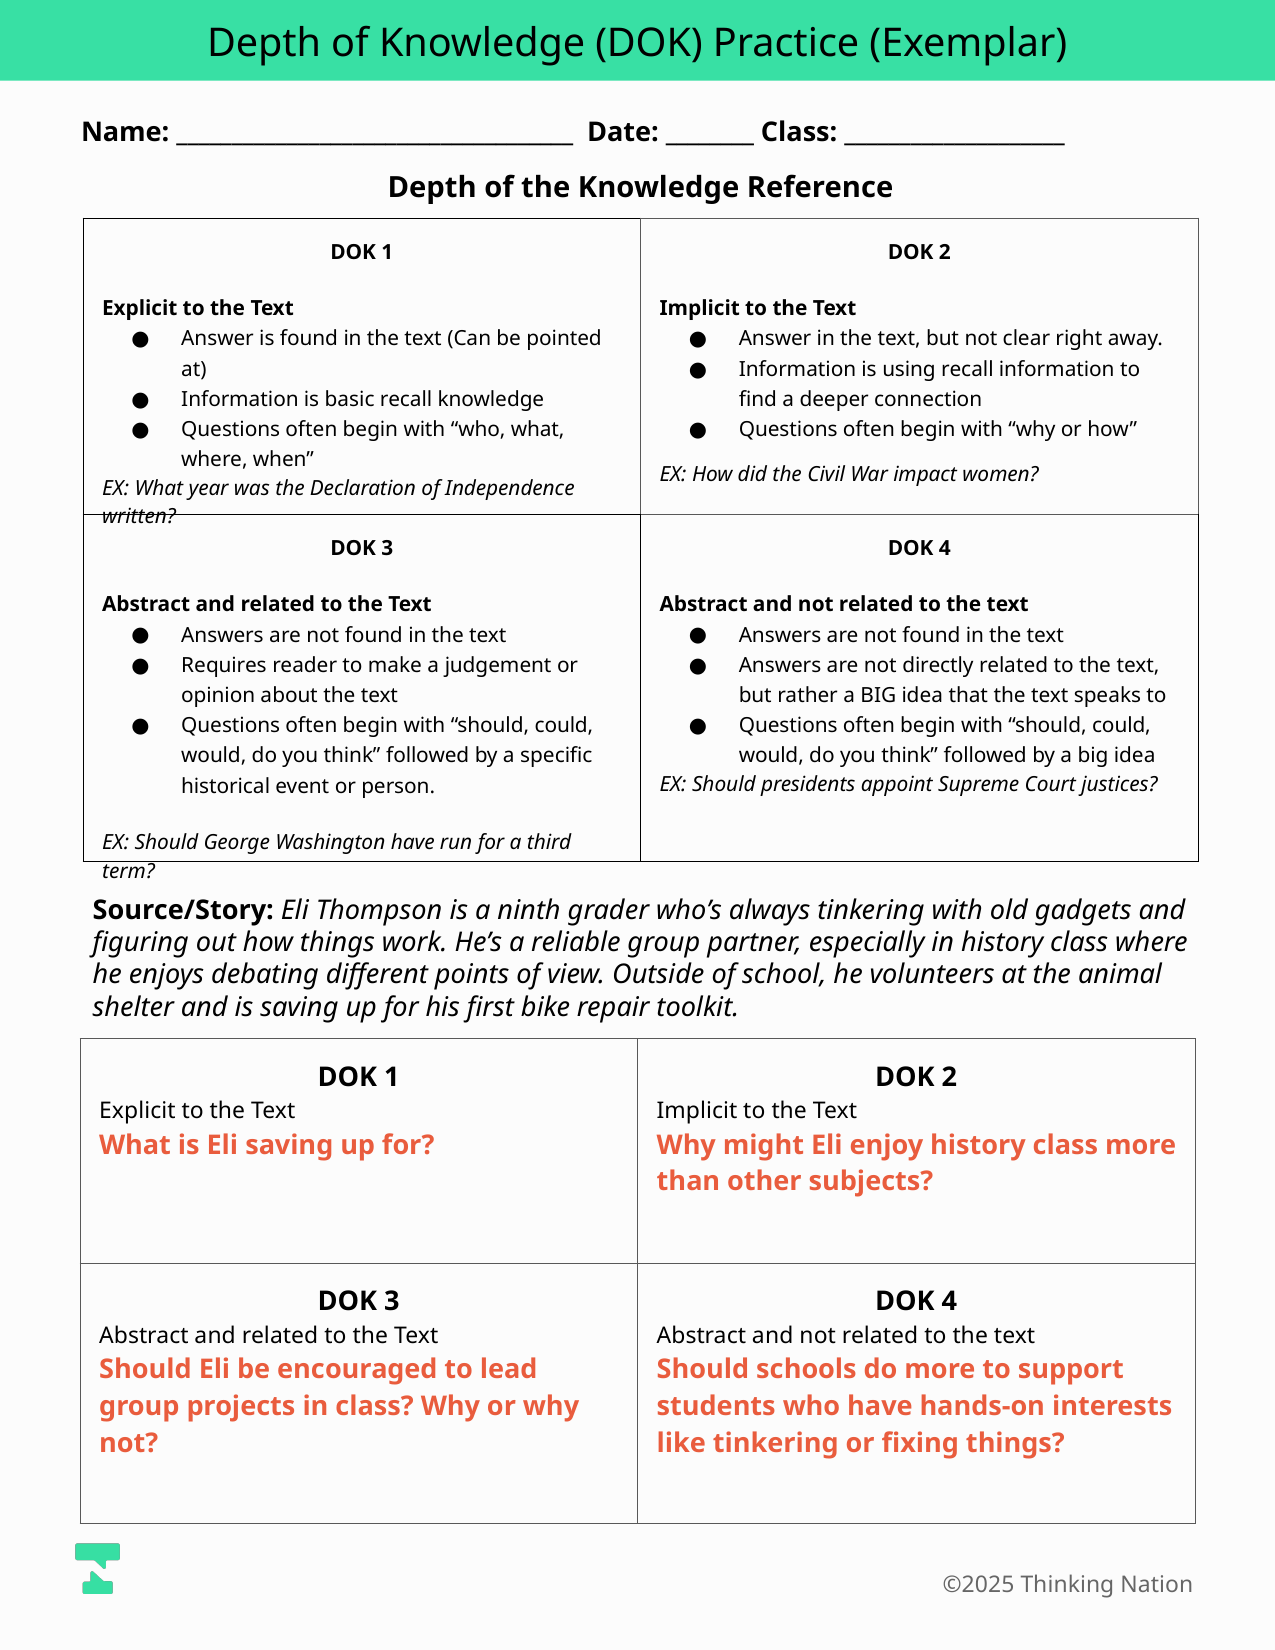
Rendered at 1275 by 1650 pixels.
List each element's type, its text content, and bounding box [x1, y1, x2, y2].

text_box Source/Story: Eli Thompson is a ninth grader who’s always tinkering with old gadgets and figuring out how things work. He’s a reliable group partner, especially in history class where he enjoys debating different points of view. Outside of school, he volunteers at the animal shelter and is saving up for his first bike repair toolkit. [77, 876, 1204, 1037]
table_header DOK 1 Explicit to the Text What is Eli saving up for? [81, 1039, 637, 1263]
text_box Depth of Knowledge (DOK) Practice (Exemplar) [0, 0, 1275, 81]
table_header DOK 2 Implicit to the Text Why might Eli enjoy history class more than other subjects? [638, 1039, 1195, 1263]
table_cell DOK 4 Abstract and not related to the text Answers are not found in the text Answers are not directly related to the text, but rather a BIG idea that the text speaks to Questions often begin with “should, could, would, do you think” followed by a big idea EX: Should presidents appoint Supreme Court justices? [641, 515, 1198, 861]
text_box ©2025 Thinking Nation [907, 1553, 1210, 1605]
table_header DOK 1 Explicit to the Text Answer is found in the text (Can be pointed at) Information is basic recall knowledge Questions often begin with “who, what, where, when” EX: What year was the Declaration of Independence written? [84, 219, 640, 514]
table_header DOK 2 Implicit to the Text Answer in the text, but not clear right away. Information is using recall information to find a deeper connection Questions often begin with “why or how” EX: How did the Civil War impact women? [641, 219, 1198, 514]
table_cell DOK 3 Abstract and related to the Text Answers are not found in the text Requires reader to make a judgement or opinion about the text Questions often begin with “should, could, would, do you think” followed by a specific historical event or person. EX: Should George Washington have run for a third term? [84, 515, 640, 861]
table_cell DOK 3 Abstract and related to the Text Should Eli be encouraged to lead group projects in class? Why or why not? [81, 1264, 637, 1523]
table_cell DOK 4 Abstract and not related to the text Should schools do more to support students who have hands-on interests like tinkering or fixing things? [638, 1264, 1195, 1523]
text_box Name: ____________________________________ Date: ________ Class: ____________________ [65, 98, 1216, 161]
text_box Depth of the Knowledge Reference [77, 161, 1204, 219]
picture [62, 1533, 133, 1604]
